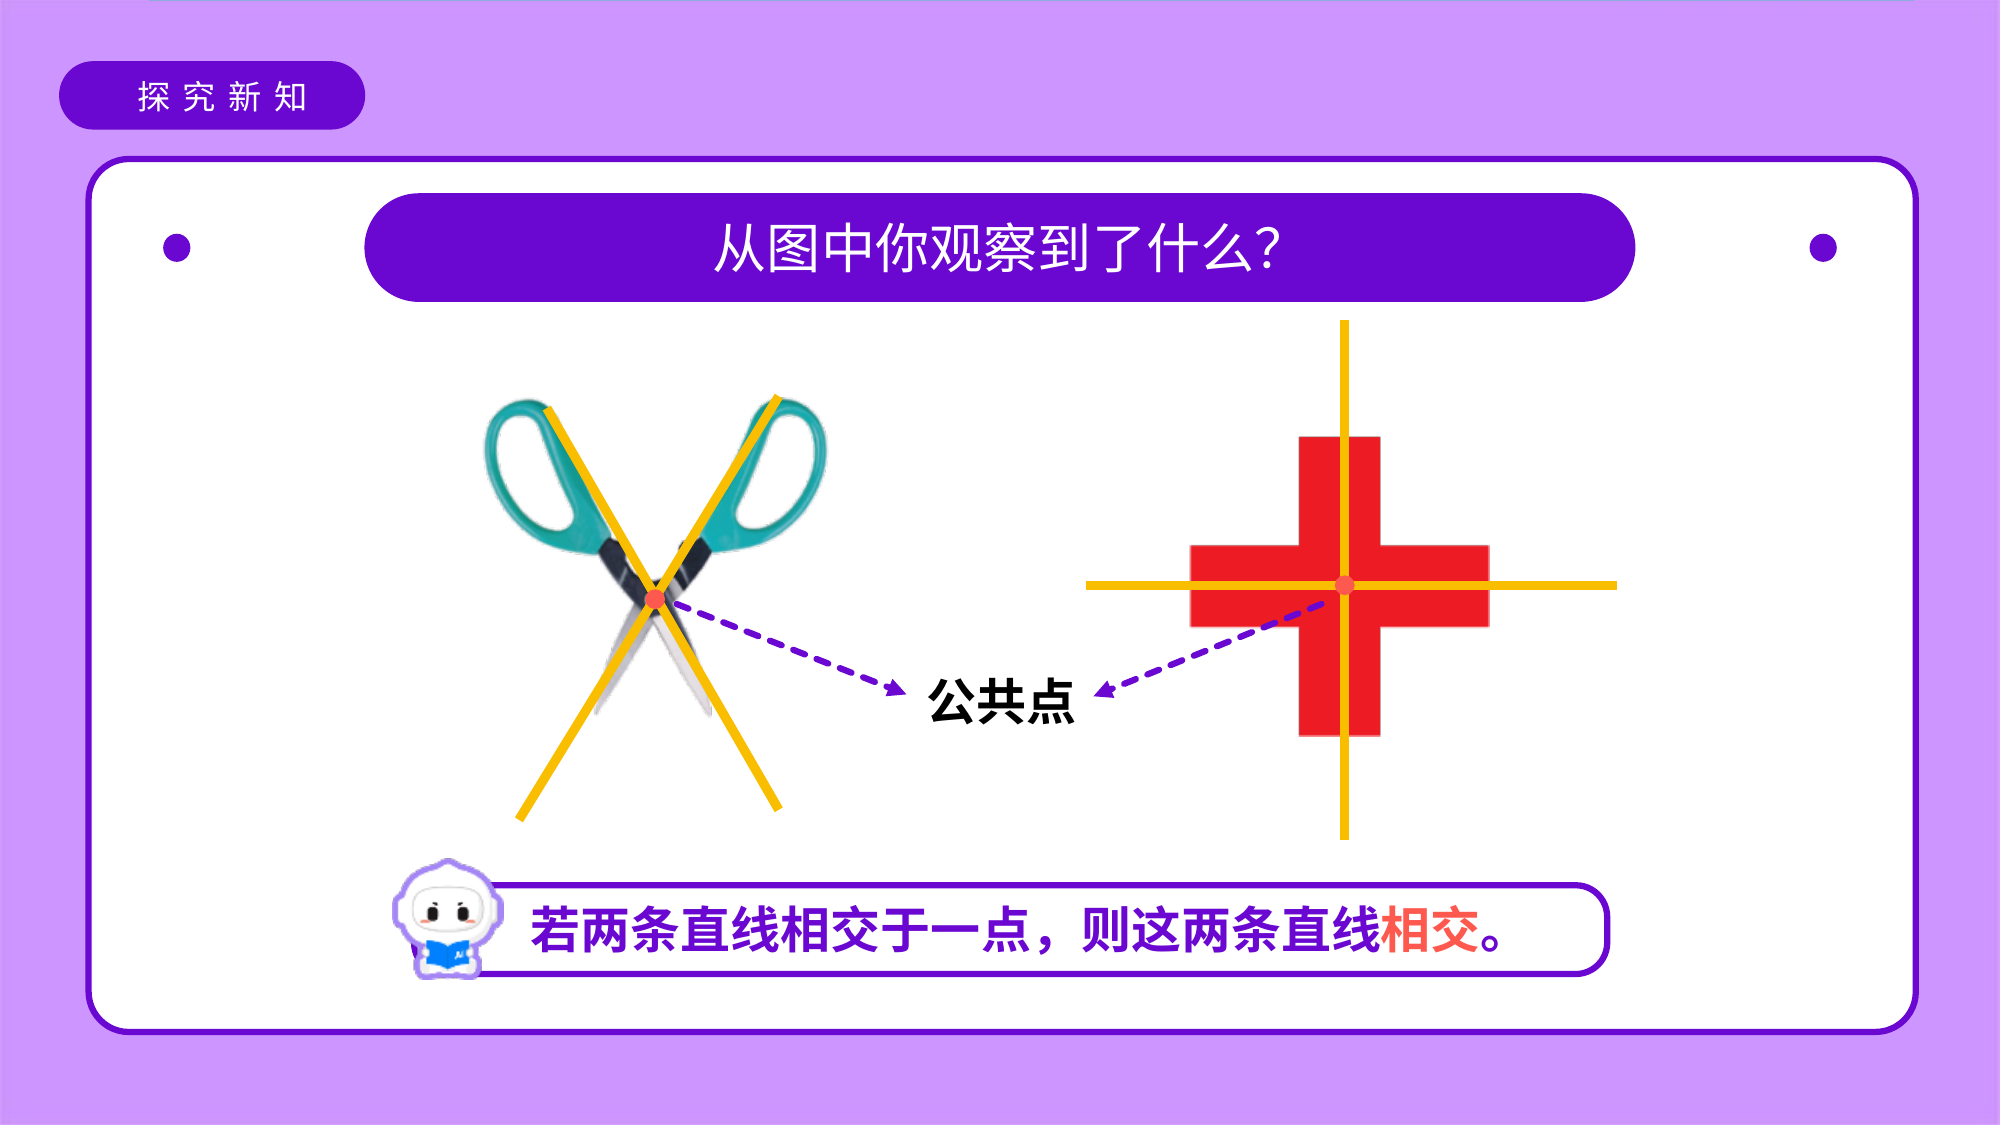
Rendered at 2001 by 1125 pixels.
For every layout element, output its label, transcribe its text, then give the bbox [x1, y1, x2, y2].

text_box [436, 478, 861, 738]
text_box 从图中你观察到了什么？ [693, 202, 1342, 292]
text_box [392, 857, 1608, 980]
text_box [363, 192, 1637, 303]
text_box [546, 408, 779, 478]
text_box 公共点 [911, 663, 1092, 738]
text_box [546, 738, 779, 810]
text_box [676, 603, 907, 695]
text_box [1093, 604, 1322, 697]
picture [0, 0, 2000, 1125]
